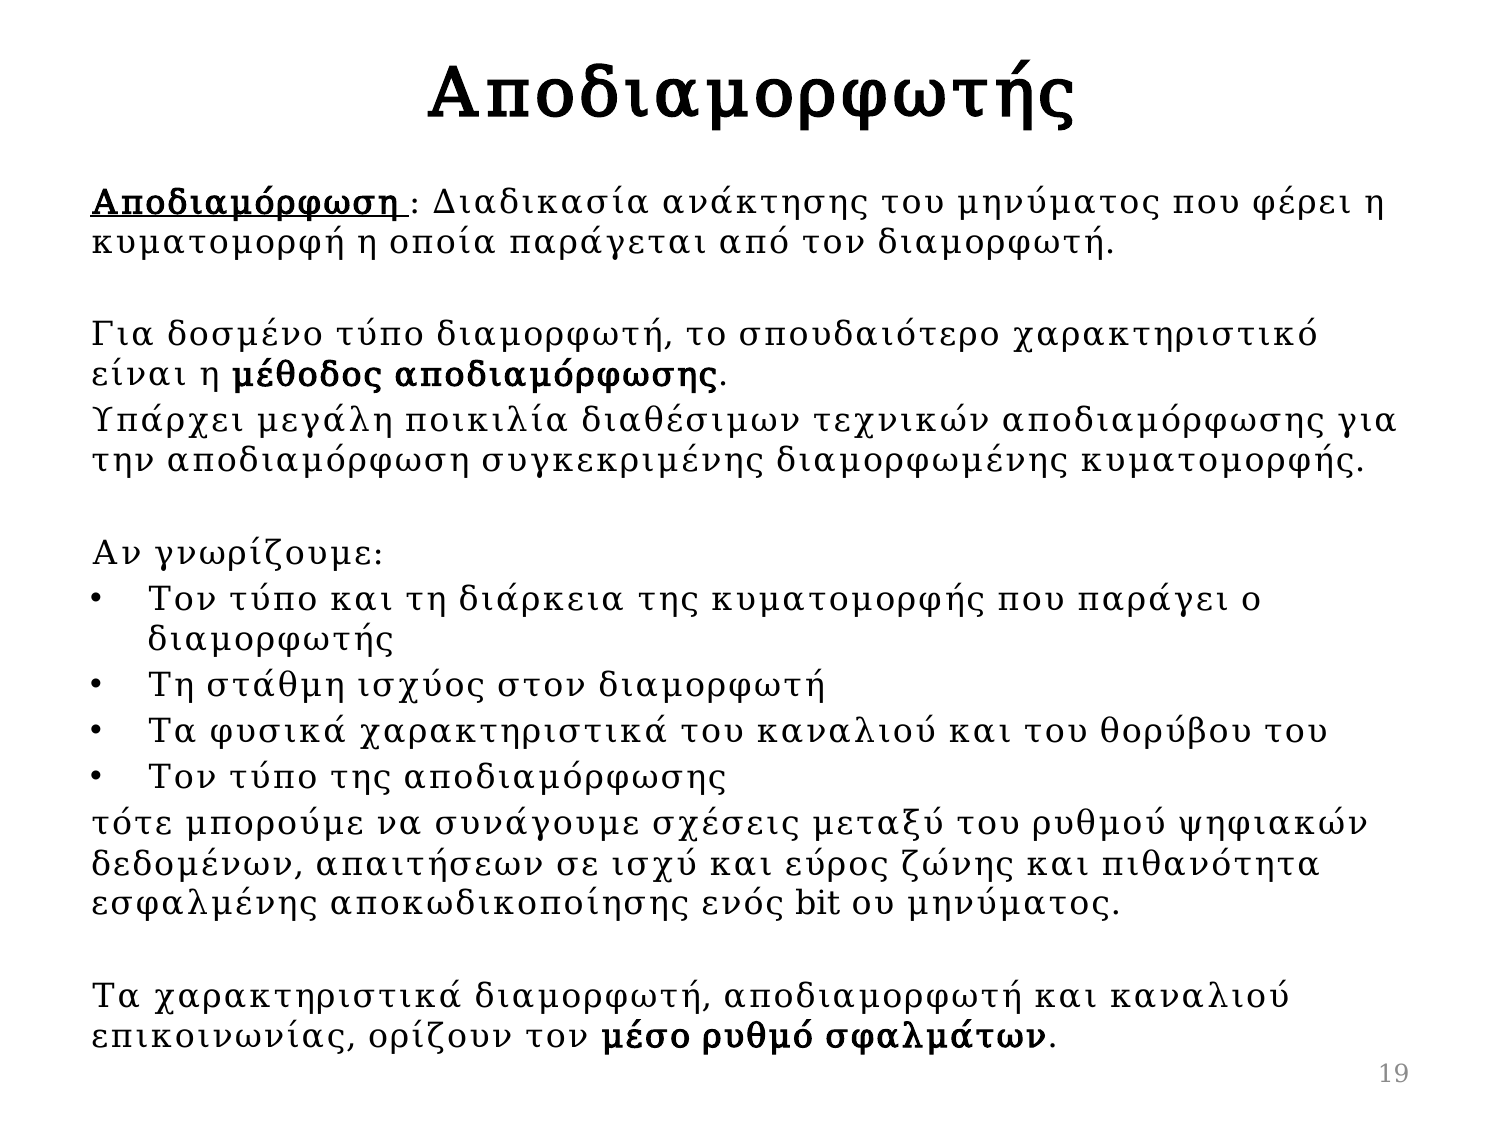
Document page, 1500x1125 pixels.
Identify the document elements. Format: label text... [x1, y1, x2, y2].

slide_number 19 [1222, 1042, 1425, 1103]
list Αποδιαμόρφωση : Διαδικασία ανάκτησης του μηνύματος που φέρει η κυματομορφή η οποία παράγεται από τον διαμορφωτή. Για δοσμένο τύπο διαμορφωτή, το σπουδαιότερο χαρακτηριστικό είναι η μέθοδος αποδιαμόρφωσης. Υπάρχει μεγάλη ποικιλία διαθέσιμων τεχνικών αποδιαμόρφωσης για την αποδιαμόρφωση συγκεκριμένης διαμορφωμένης κυματομορφής. Αν γνωρίζουμε: Τον τύπο και τη διάρκεια της κυματομορφής που παράγει ο διαμορφωτής Τη στάθμη ισχύος στον διαμορφωτή Τα φυσικά χαρακτηριστικά του καναλιού και του θορύβου του Τον τύπο της αποδιαμόρφωσης τότε μπορούμε να συνάγουμε σχέσεις μεταξύ του ρυθμού ψηφιακών δεδομένων, απαιτήσεων σε ισχύ και εύρος ζώνης και πιθανότητα εσφαλμένης αποκωδικοποίησης ενός bit ου μηνύματος. Τα χαρακτηριστικά διαμορφωτή, αποδιαμορφωτή και καναλιού επικοινωνίας, ορίζουν τον μέσο ρυθμό σφαλμάτων. [75, 172, 1425, 1071]
title Αποδιαμορφωτής [75, 19, 1425, 159]
